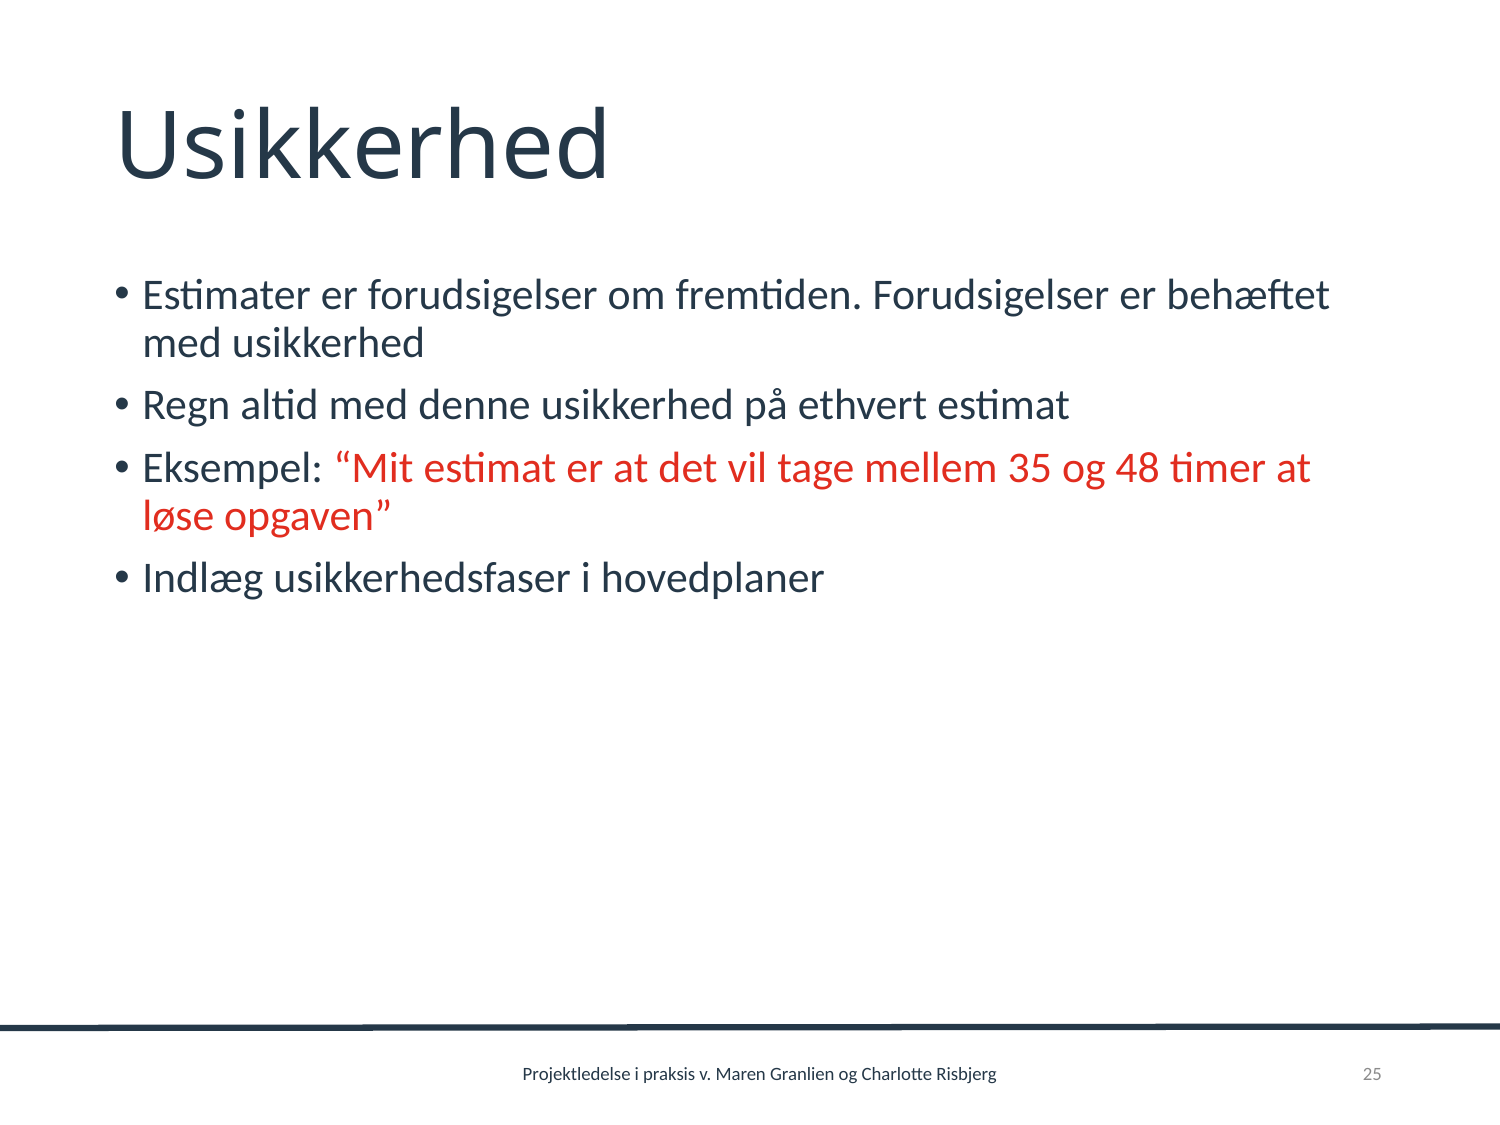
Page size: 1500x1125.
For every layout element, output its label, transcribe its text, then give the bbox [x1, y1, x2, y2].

list Estimater er forudsigelser om fremtiden. Forudsigelser er behæftet med usikkerhed Regn altid med denne usikkerhed på ethvert estimat Eksempel: “Mit estimat er at det vil tage mellem 35 og 48 timer at løse opgaven” Indlæg usikkerhedsfaser i hovedplaner [103, 266, 1397, 995]
slide_number 25 [1281, 1042, 1397, 1103]
title Usikkerhed [103, 39, 1397, 257]
footer Projektledelse i praksis v. Maren Granlien og Charlotte Risbjerg [265, 1042, 1254, 1103]
